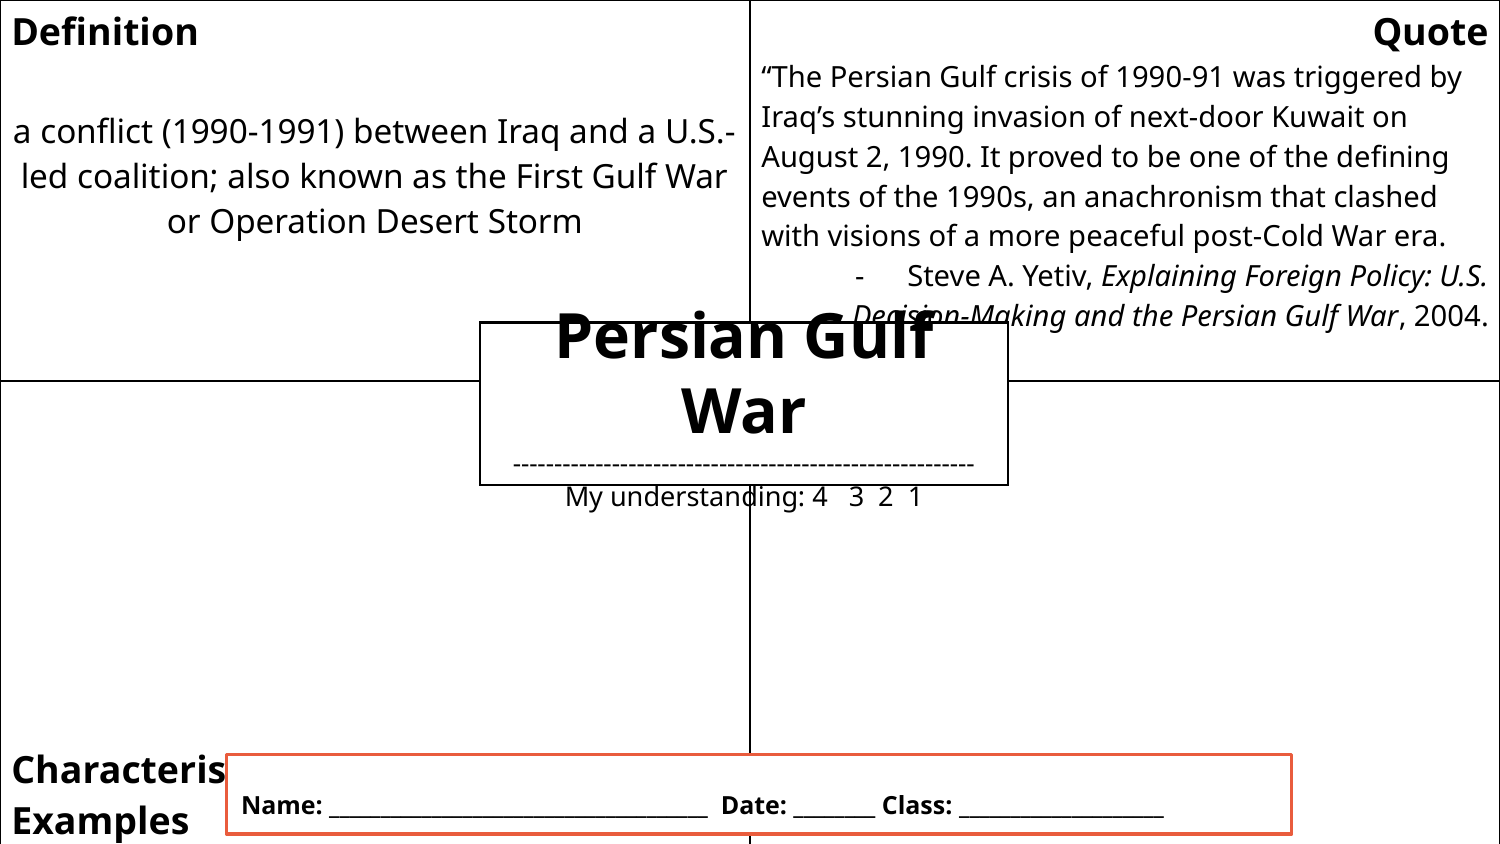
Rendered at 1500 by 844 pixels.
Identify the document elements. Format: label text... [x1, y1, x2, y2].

text_box Persian Gulf War -------------------------------------------------------- My understanding: 4 3 2 1 [480, 322, 1008, 486]
table_header Quote “The Persian Gulf crisis of 1990-91 was triggered by Iraq’s stunning invasion of next-door Kuwait on August 2, 1990. It proved to be one of the defining events of the 1990s, an anachronism that clashed with visions of a more peaceful post-Cold War era. Steve A. Yetiv, Explaining Foreign Policy: U.S. Decision-Making and the Persian Gulf War, 2004. [751, 1, 1499, 380]
text_box Name: _____________________________________ Date: ________ Class: ____________________ [226, 754, 1292, 834]
table_header Definition a conflict (1990-1991) between Iraq and a U.S.-led coalition; also known as the First Gulf War or Operation Desert Storm [1, 1, 749, 380]
table_cell Characteristics/ Examples [1, 382, 749, 844]
table_cell Question [751, 382, 1499, 844]
